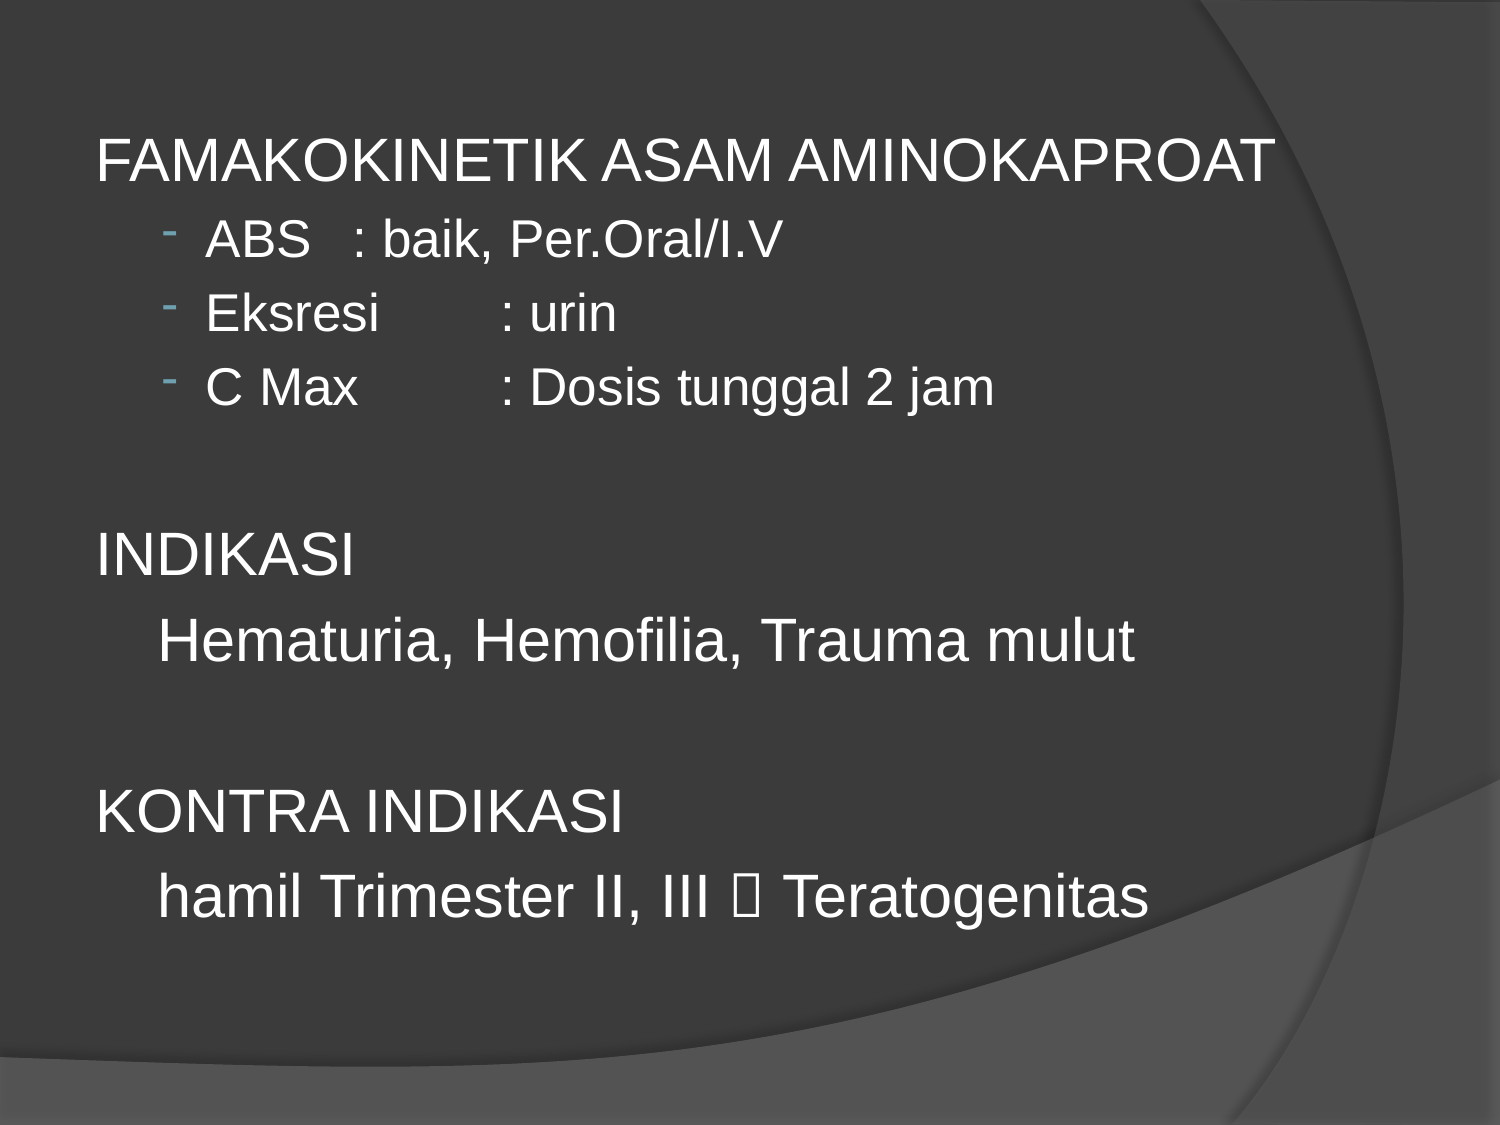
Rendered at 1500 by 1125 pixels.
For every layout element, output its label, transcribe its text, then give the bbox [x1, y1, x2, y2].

list FAMAKOKINETIK ASAM AMINOKAPROAT ABS : baik, Per.Oral/I.V Eksresi : urin C Max : Dosis tunggal 2 jam INDIKASI Hematuria, Hemofilia, Trauma mulut KONTRA INDIKASI hamil Trimester II, III  Teratogenitas [75, 112, 1300, 1005]
